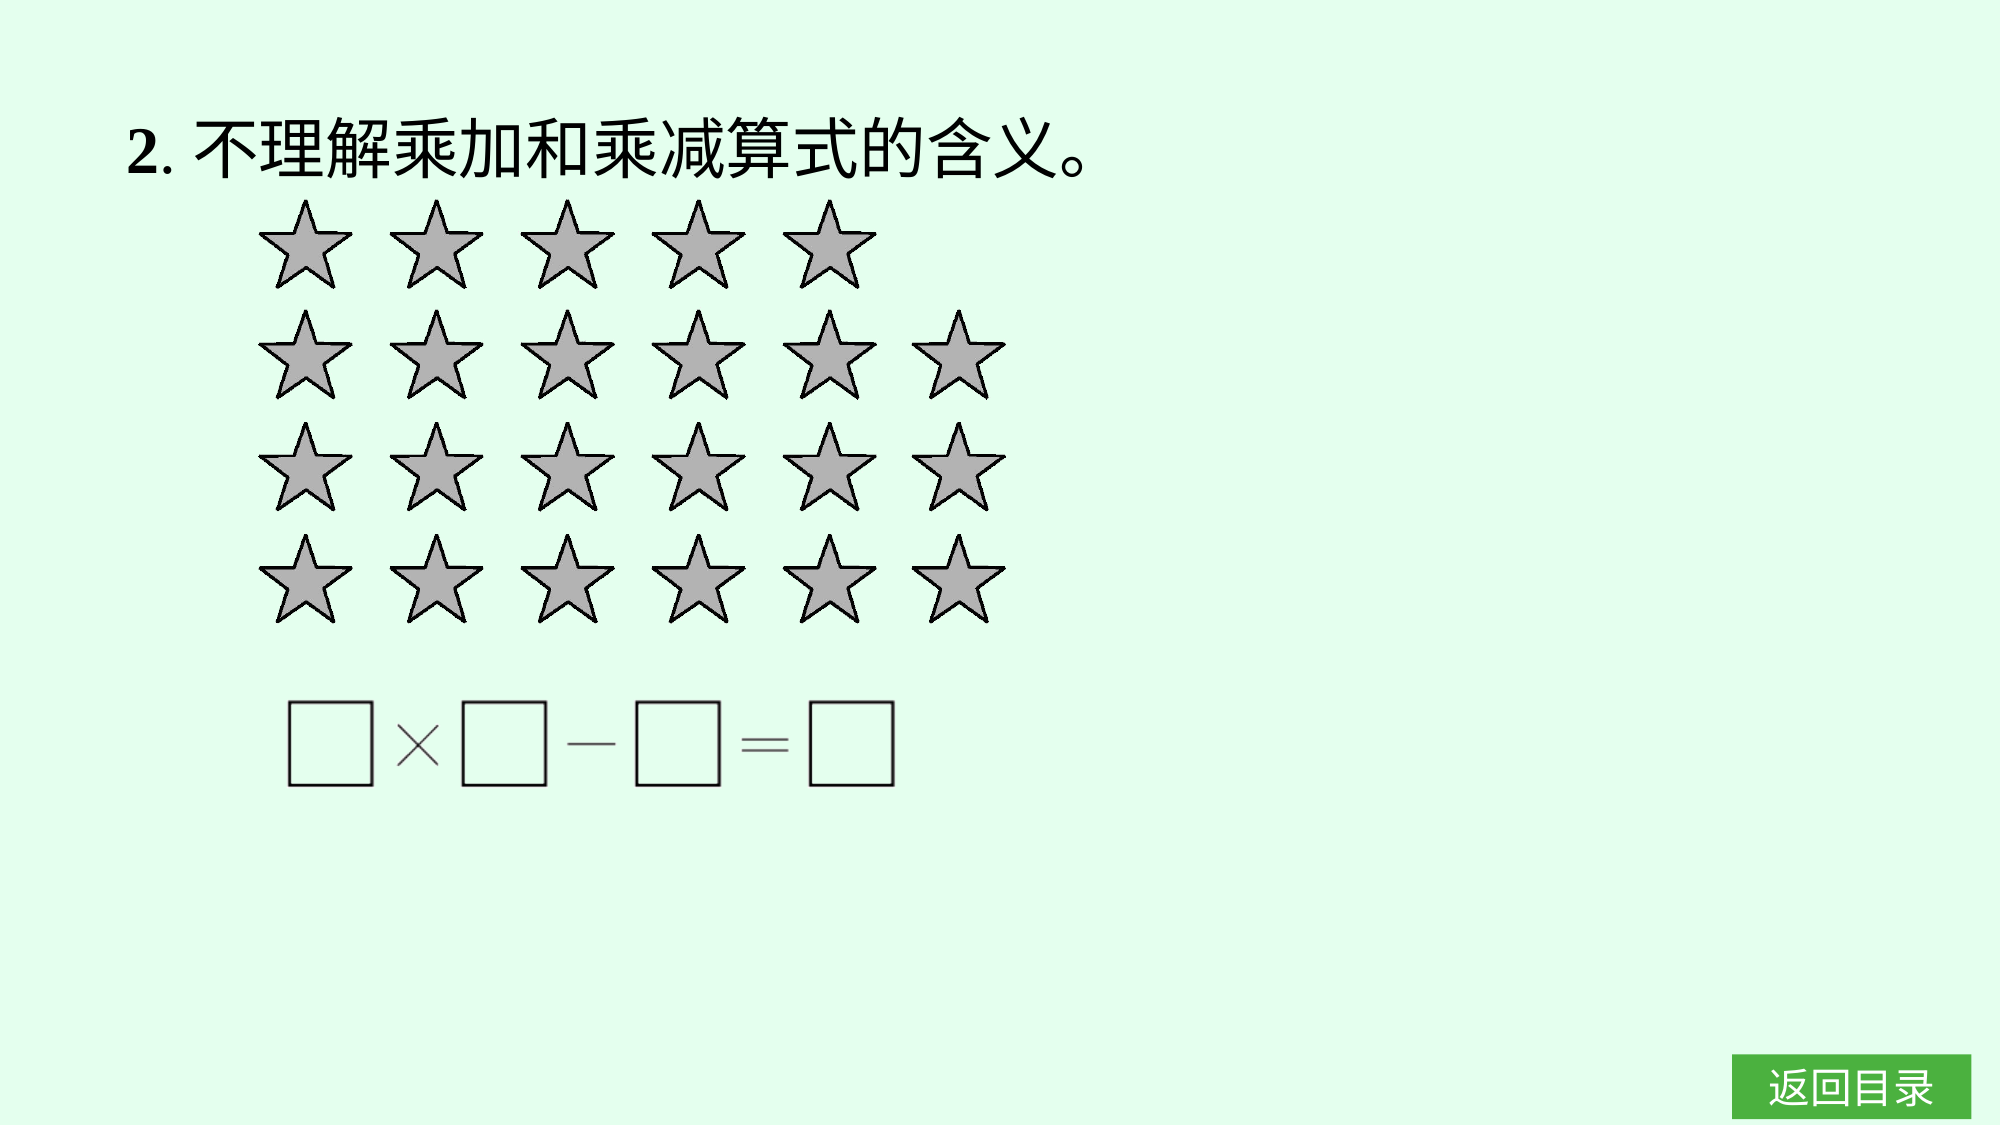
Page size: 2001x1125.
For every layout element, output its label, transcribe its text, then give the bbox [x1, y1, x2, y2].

text_box 2.不理解乘加和乘减算式的含义。 [111, 83, 1157, 195]
picture [262, 664, 1005, 809]
picture [258, 195, 1009, 625]
